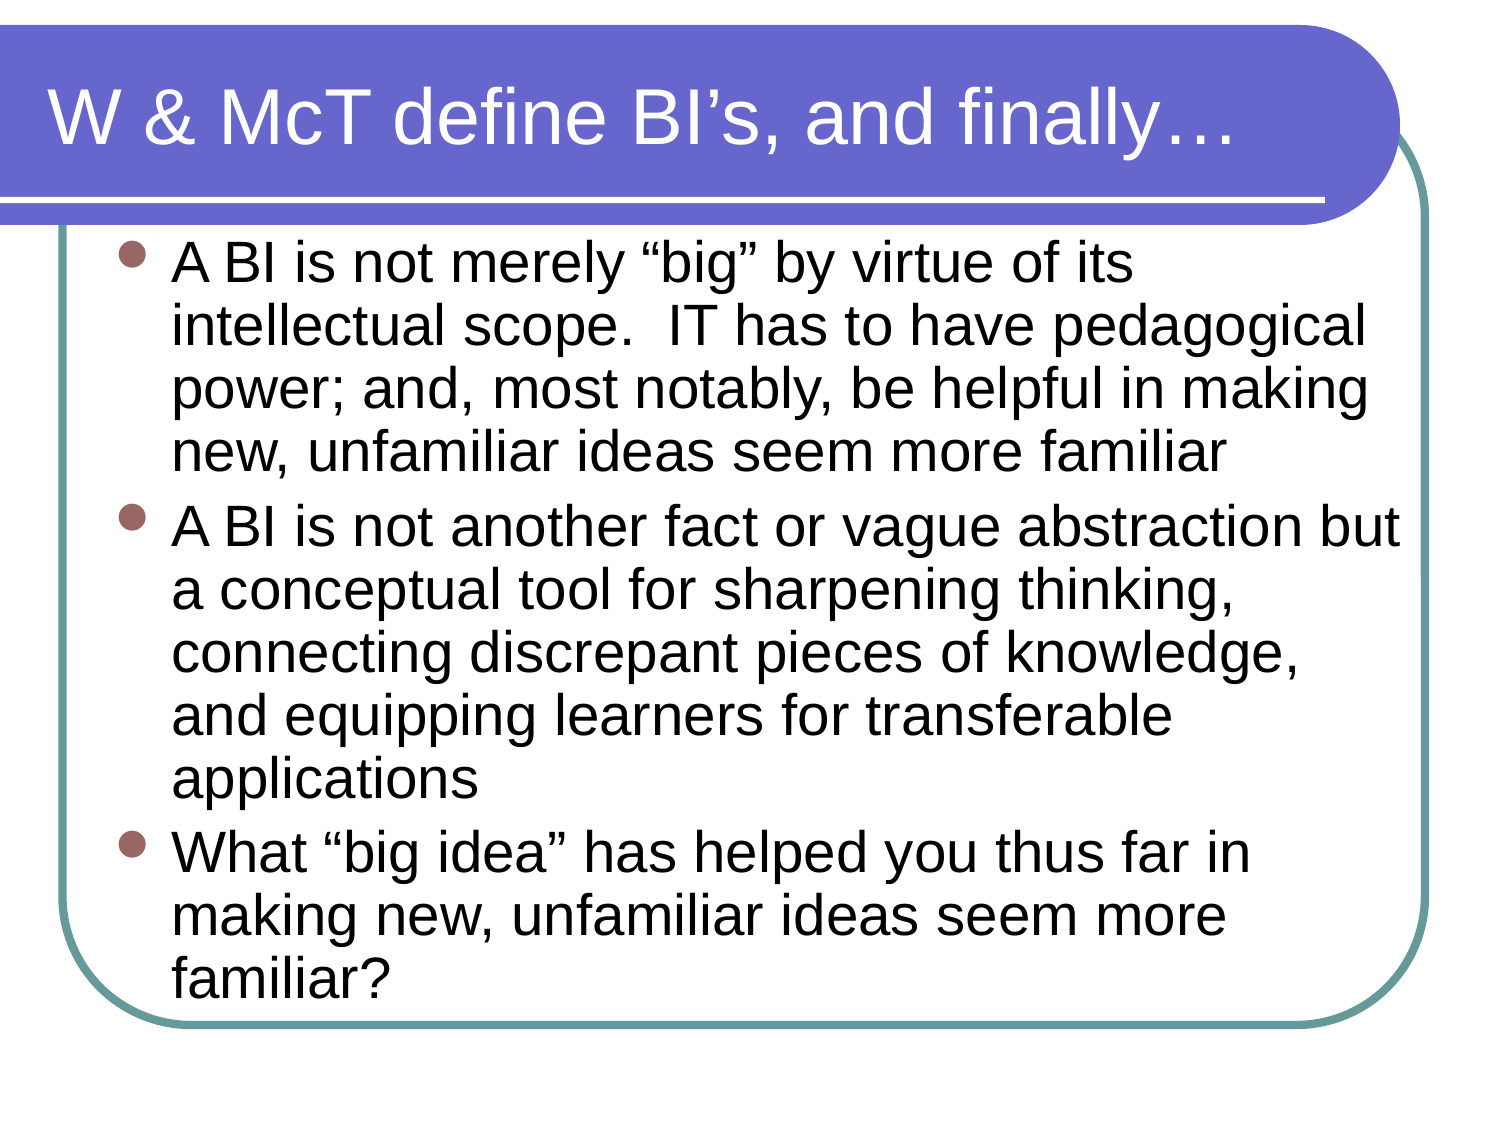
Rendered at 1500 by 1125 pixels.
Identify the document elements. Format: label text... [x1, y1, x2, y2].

title W & McT define BI’s, and finally… [31, 37, 1348, 188]
list A BI is not merely “big” by virtue of its intellectual scope. IT has to have pedagogical power; and, most notably, be helpful in making new, unfamiliar ideas seem more familiar A BI is not another fact or vague abstraction but a conceptual tool for sharpening thinking, connecting discrepant pieces of knowledge, and equipping learners for transferable applications What “big idea” has helped you thus far in making new, unfamiliar ideas seem more familiar? [99, 224, 1426, 1026]
